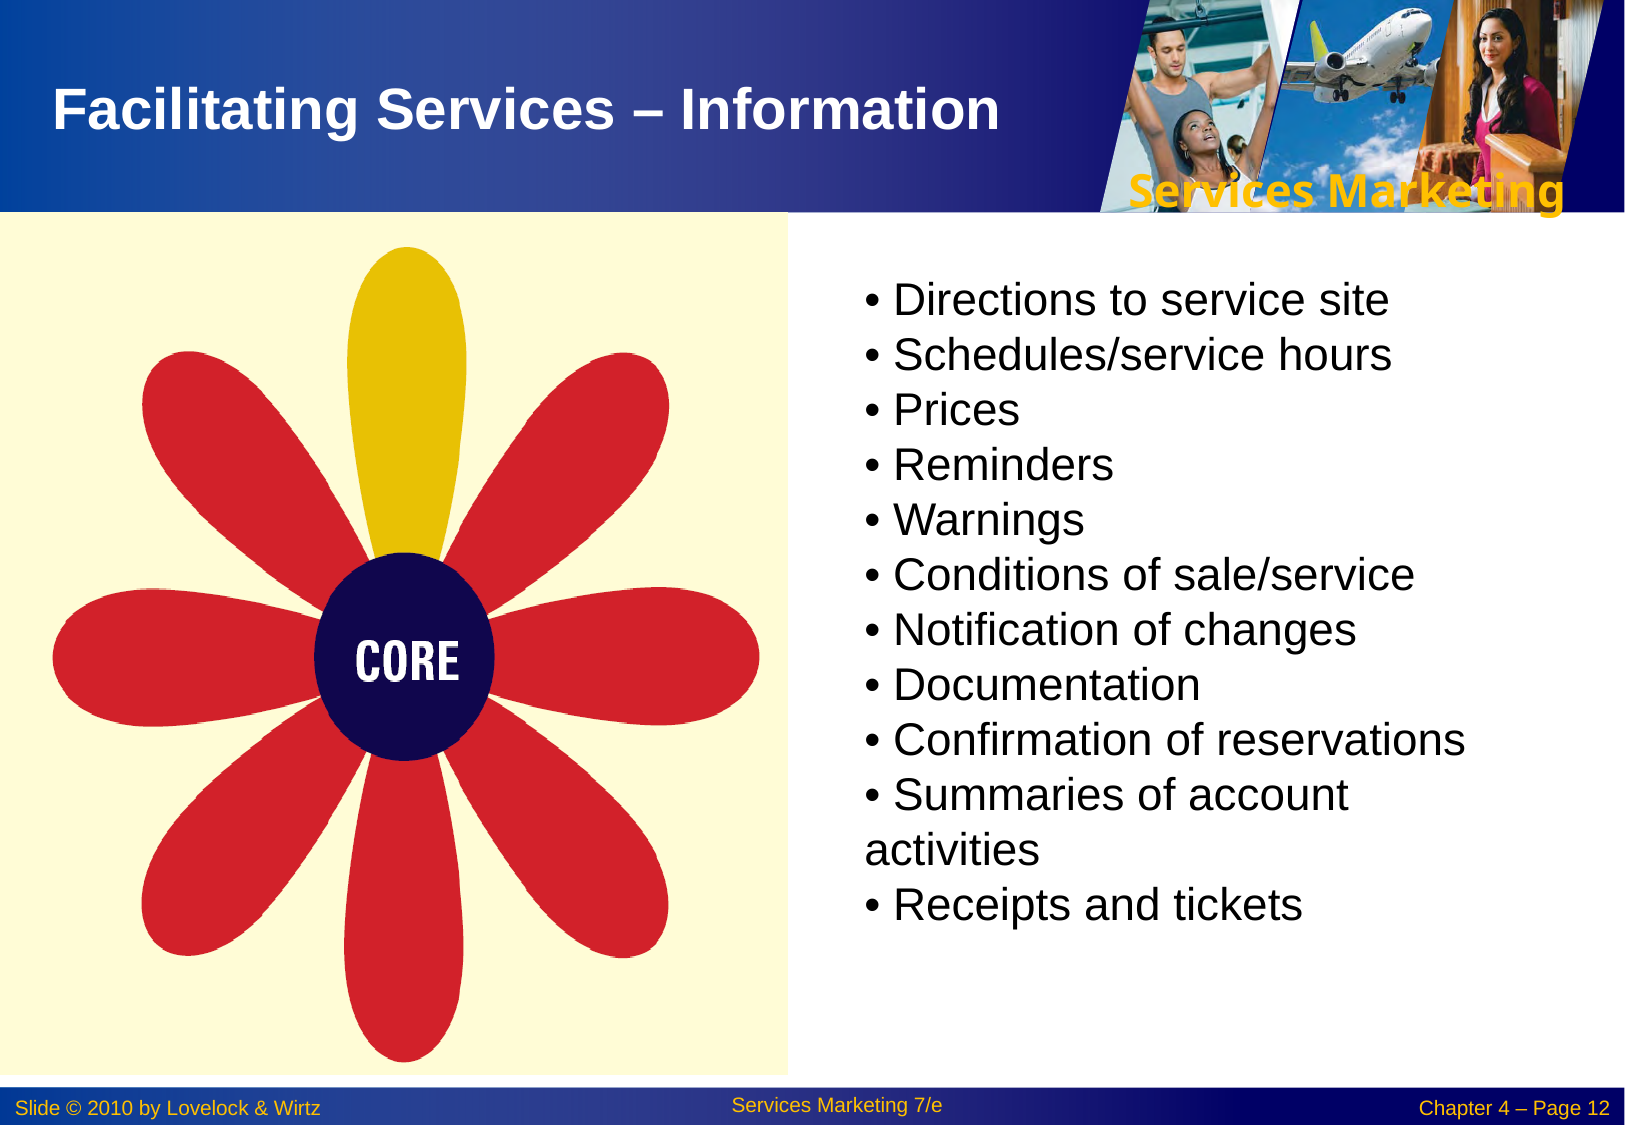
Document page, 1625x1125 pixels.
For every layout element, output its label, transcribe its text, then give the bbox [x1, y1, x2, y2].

text_box • Directions to service site • Schedules/service hours • Prices • Reminders • Warnings • Conditions of sale/service • Notification of changes • Documentation • Confirmation of reservations • Summaries of account activities • Receipts and tickets [849, 262, 1588, 1015]
title Facilitating Services – Information [36, 37, 1088, 176]
picture [1546, 187, 1556, 202]
picture [0, 212, 788, 1076]
picture [1100, 0, 1604, 213]
picture [1162, 186, 1172, 192]
